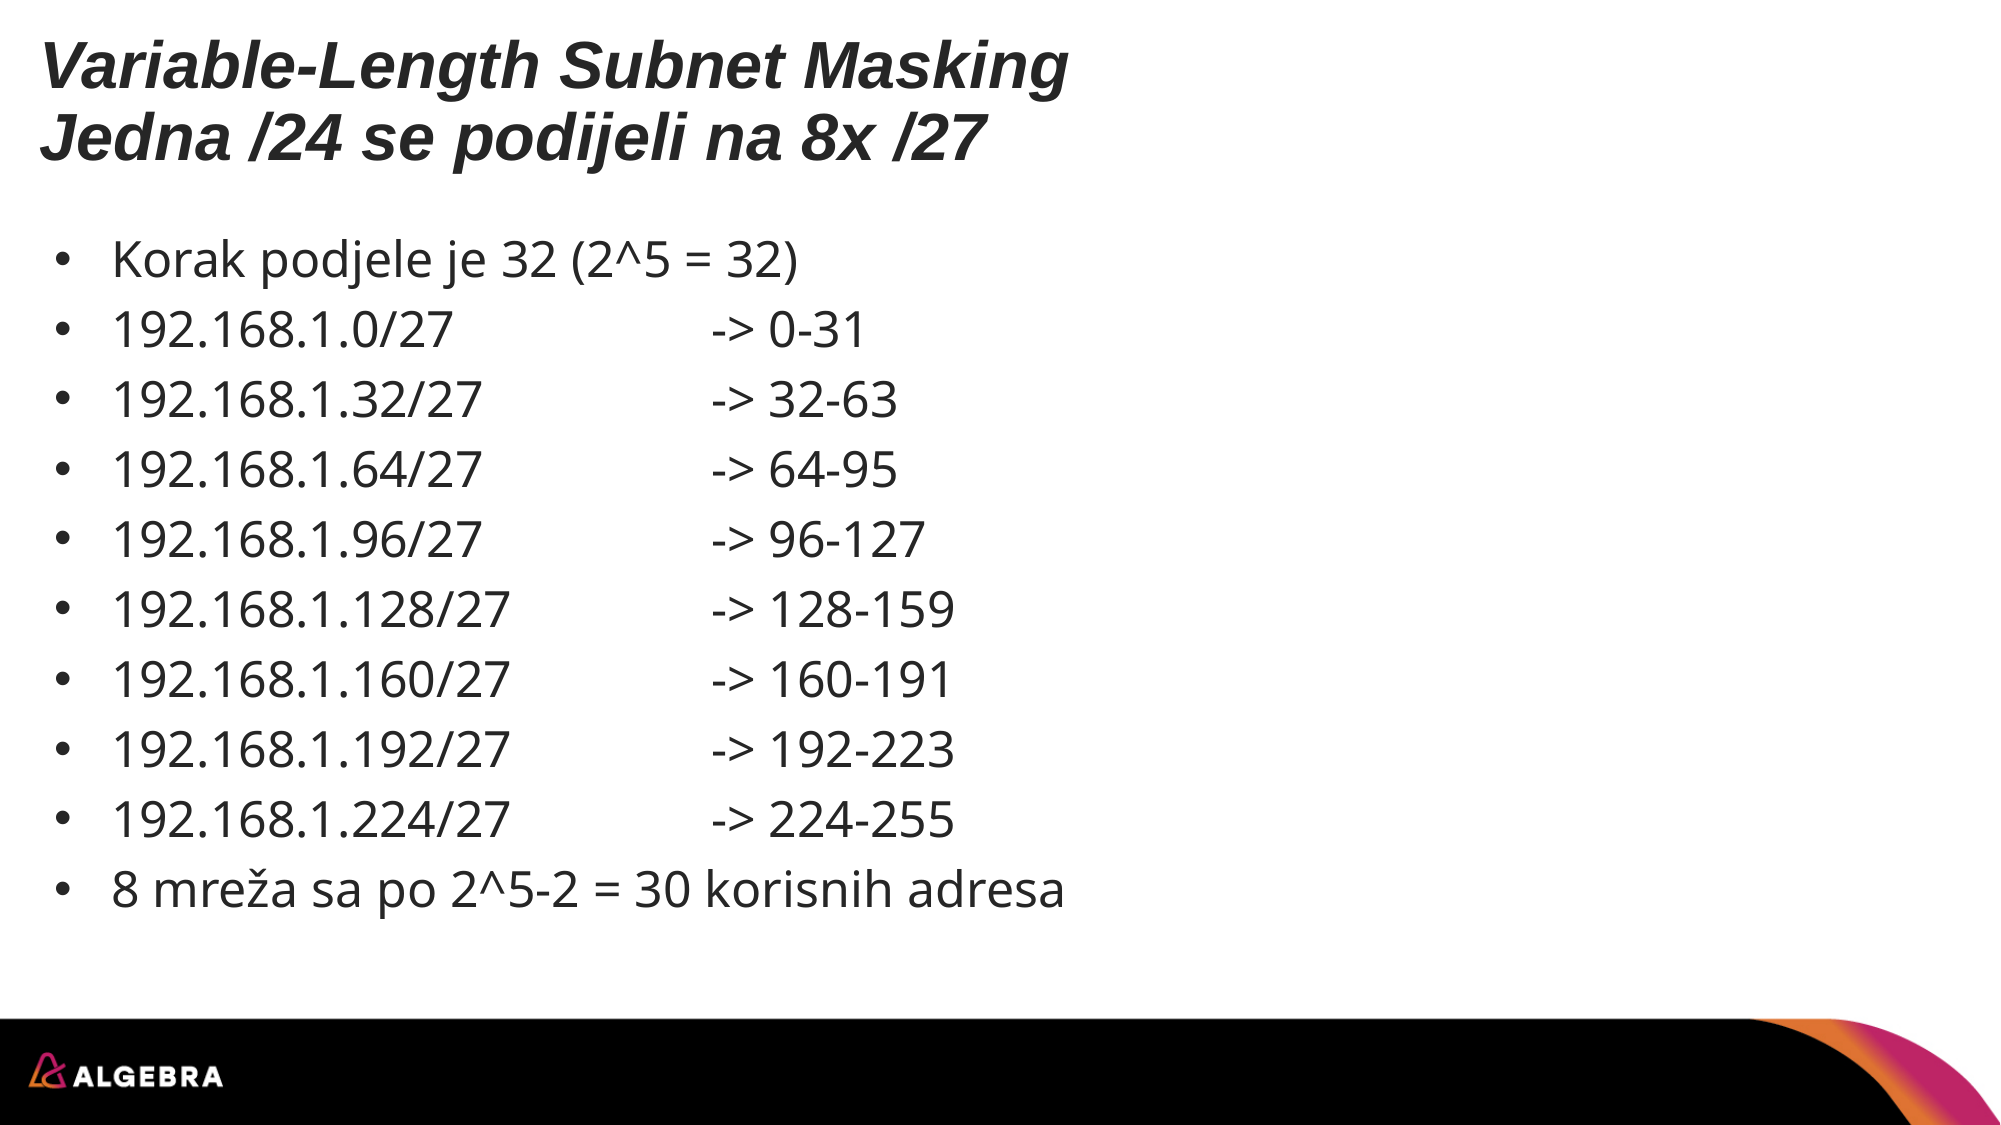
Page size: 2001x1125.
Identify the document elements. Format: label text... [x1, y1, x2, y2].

title Variable-Length Subnet Masking Jedna /24 se podijeli na 8x /27 [39, 23, 1989, 200]
text_box Korak podjele je 32 (2^5 = 32) 192.168.1.0/27 -> 0-31 192.168.1.32/27 -> 32-63 192.168.1.64/27 -> 64-95 192.168.1.96/27 -> 96-127 192.168.1.128/27 -> 128-159 192.168.1.160/27 -> 160-191 192.168.1.192/27 -> 192-223 192.168.1.224/27 -> 224-255 8 mreža sa po 2^5-2 = 30 korisnih adresa [39, 220, 1768, 926]
picture [0, 0, 2001, 1125]
